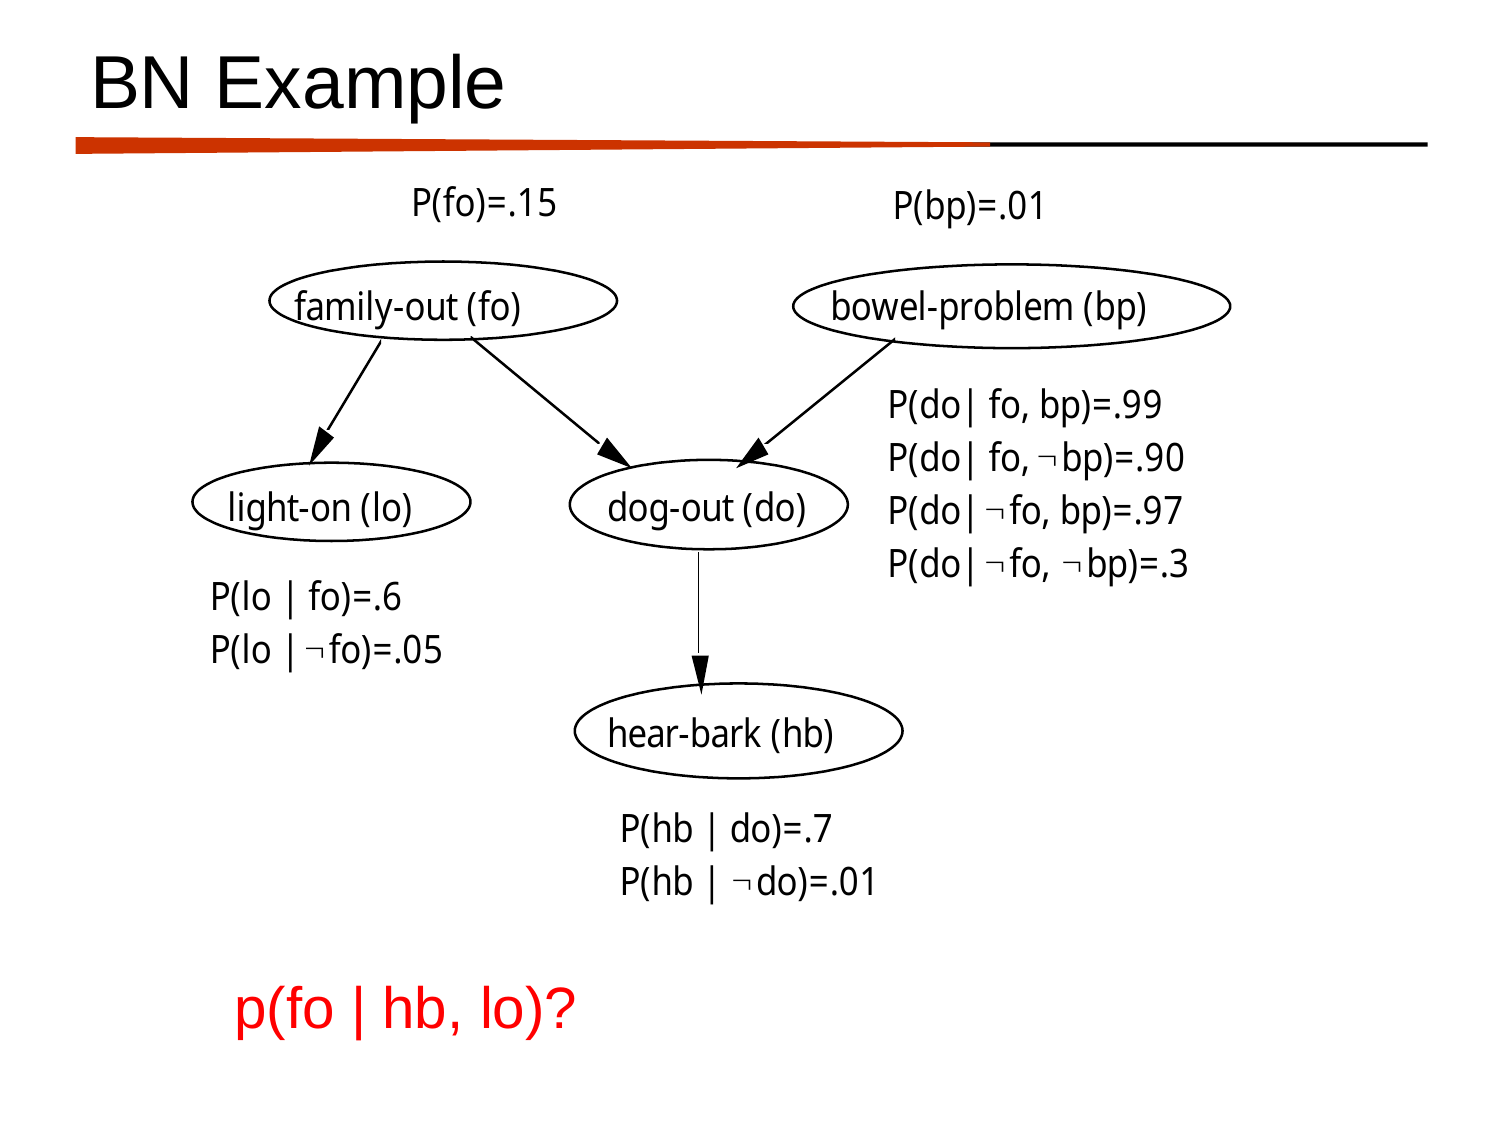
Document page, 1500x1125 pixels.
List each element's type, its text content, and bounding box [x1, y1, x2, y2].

title BN Example [74, 24, 1426, 133]
picture [187, 174, 1263, 913]
text_box p(fo | hb, lo)? [149, 962, 663, 1048]
